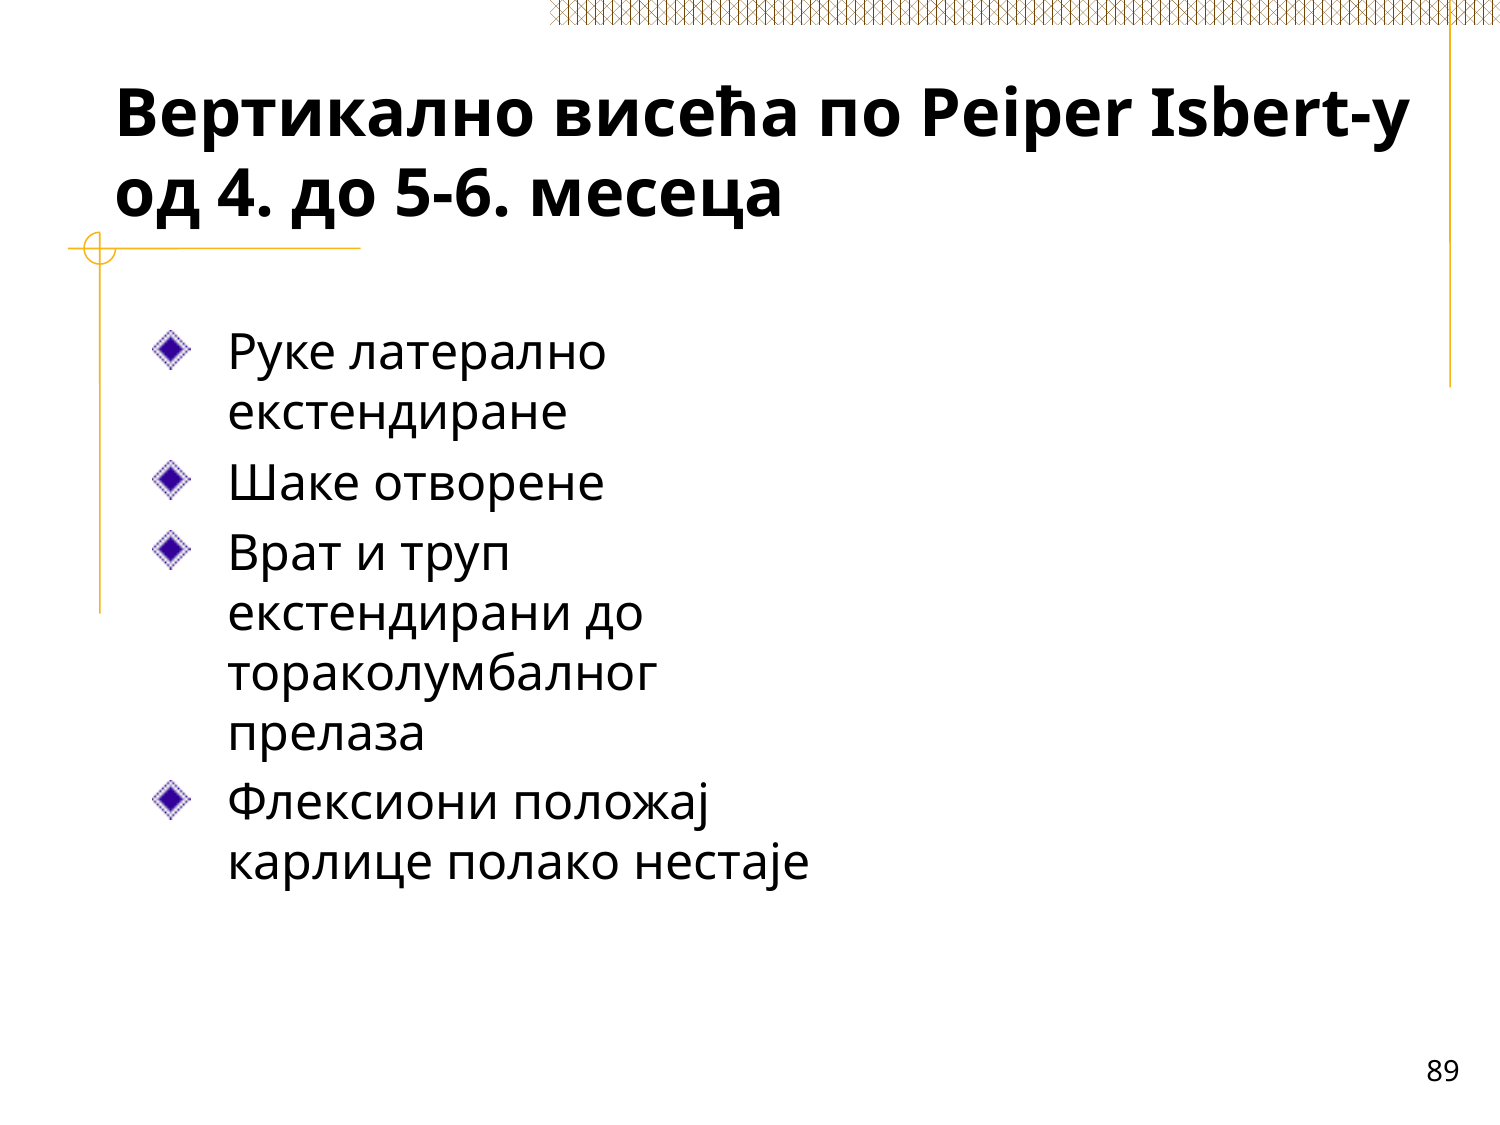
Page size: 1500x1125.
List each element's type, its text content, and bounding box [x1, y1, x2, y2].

picture [152, 460, 191, 500]
list Руке латерално екстендиране Шаке отворене Врат и труп екстендирани до тораколумбалног прелаза Флексиони положај карлице полако нестаје [137, 312, 851, 988]
slide_number 89 [1162, 1025, 1475, 1100]
picture [152, 530, 191, 570]
picture [152, 330, 191, 370]
picture [152, 780, 191, 820]
title Вертикално висећа по Peiper Isbert-у од 4. до 5-6. месеца [99, 49, 1500, 238]
